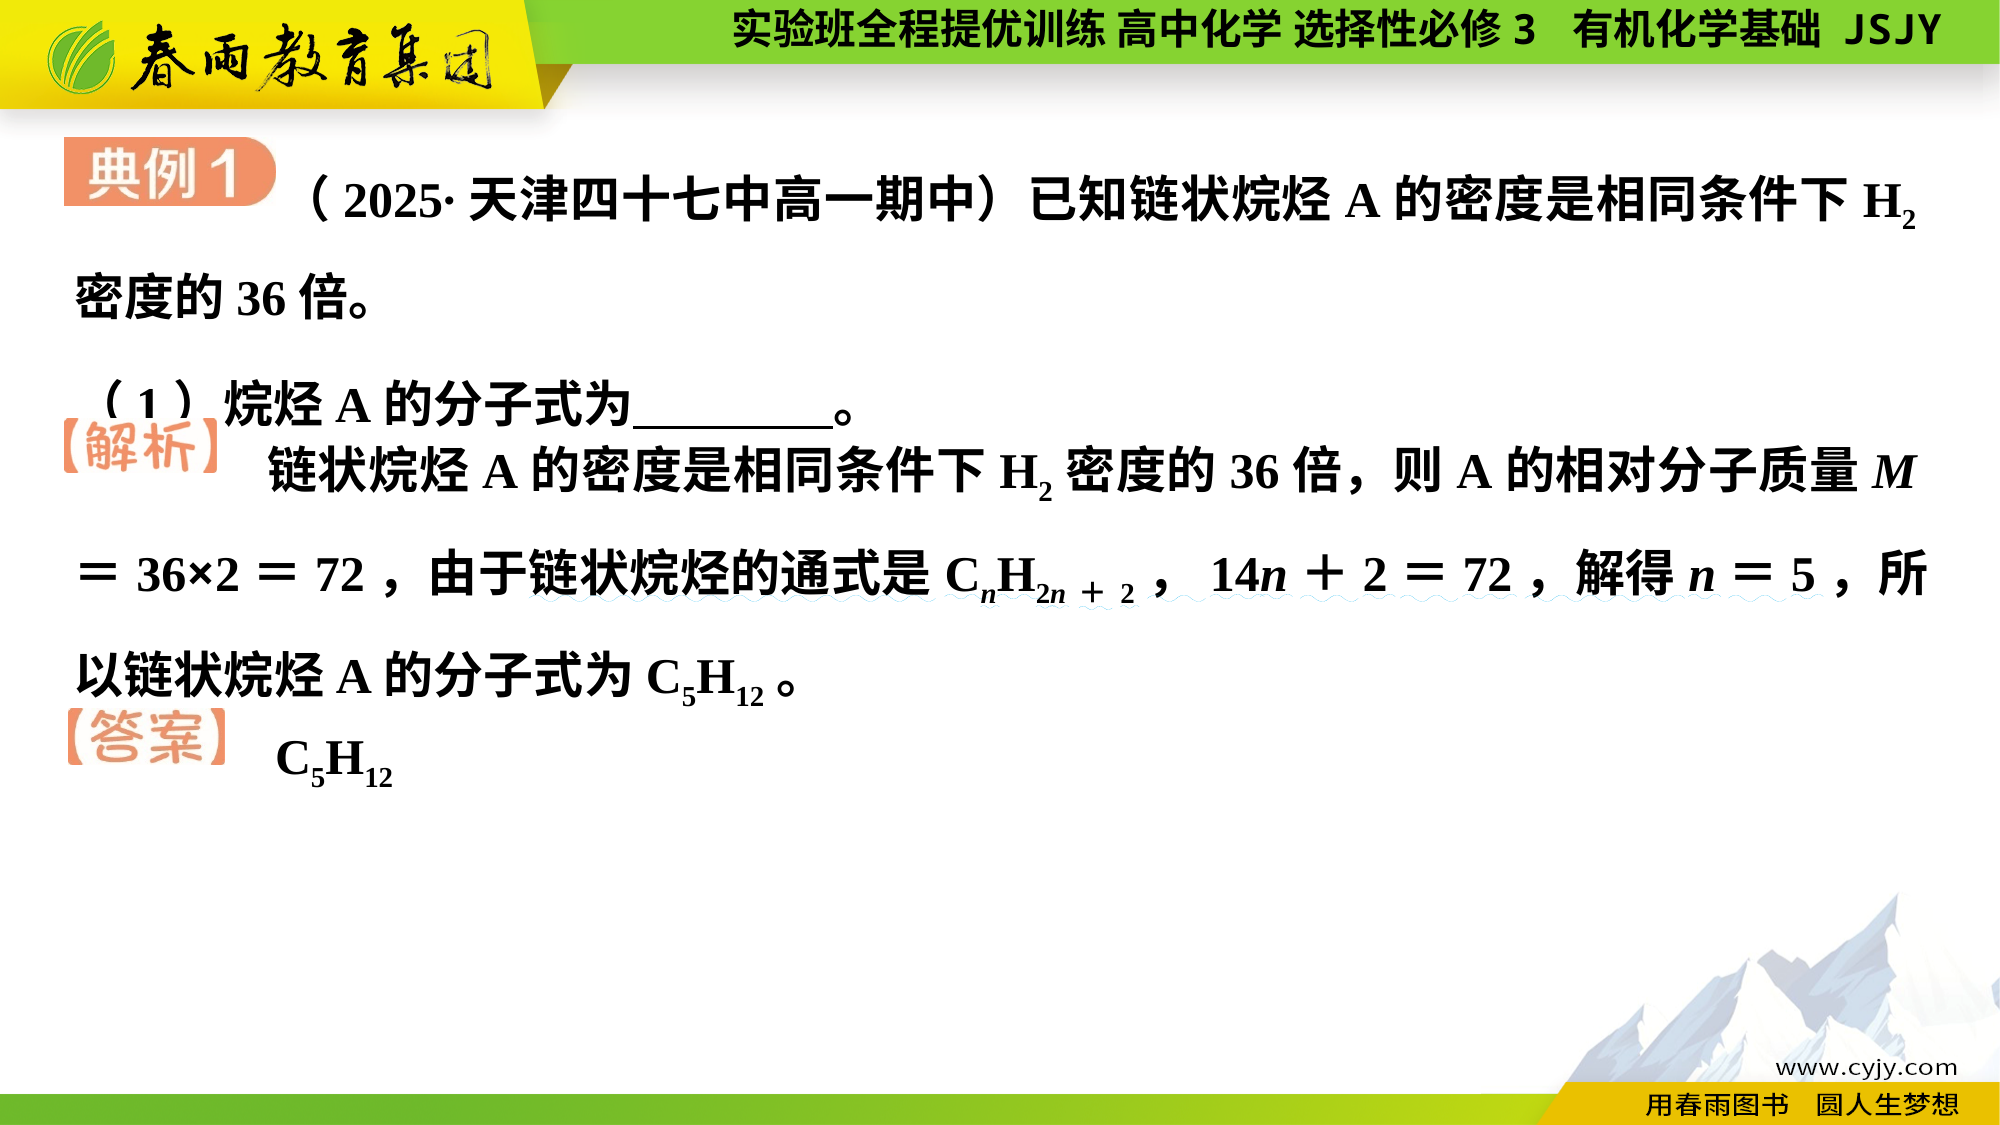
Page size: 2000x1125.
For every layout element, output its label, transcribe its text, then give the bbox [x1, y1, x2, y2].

text_box C5H12 [260, 683, 459, 801]
text_box 链状烷烃A的密度是相同条件下H2密度的36倍，则A的相对分子质量M＝36×2＝72，由于链状烷烃的通式是CnH2n＋2，14n＋2＝72，解得n＝5，所以链状烷烃A的分子式为C5H12。 [59, 397, 1944, 719]
picture [0, 0, 2000, 1125]
list （2025∙天津四十七中高一期中）已知链状烷烃A的密度是相同条件下H2密度的36倍。 （1）烷烃A的分子式为 。 [59, 125, 1944, 397]
